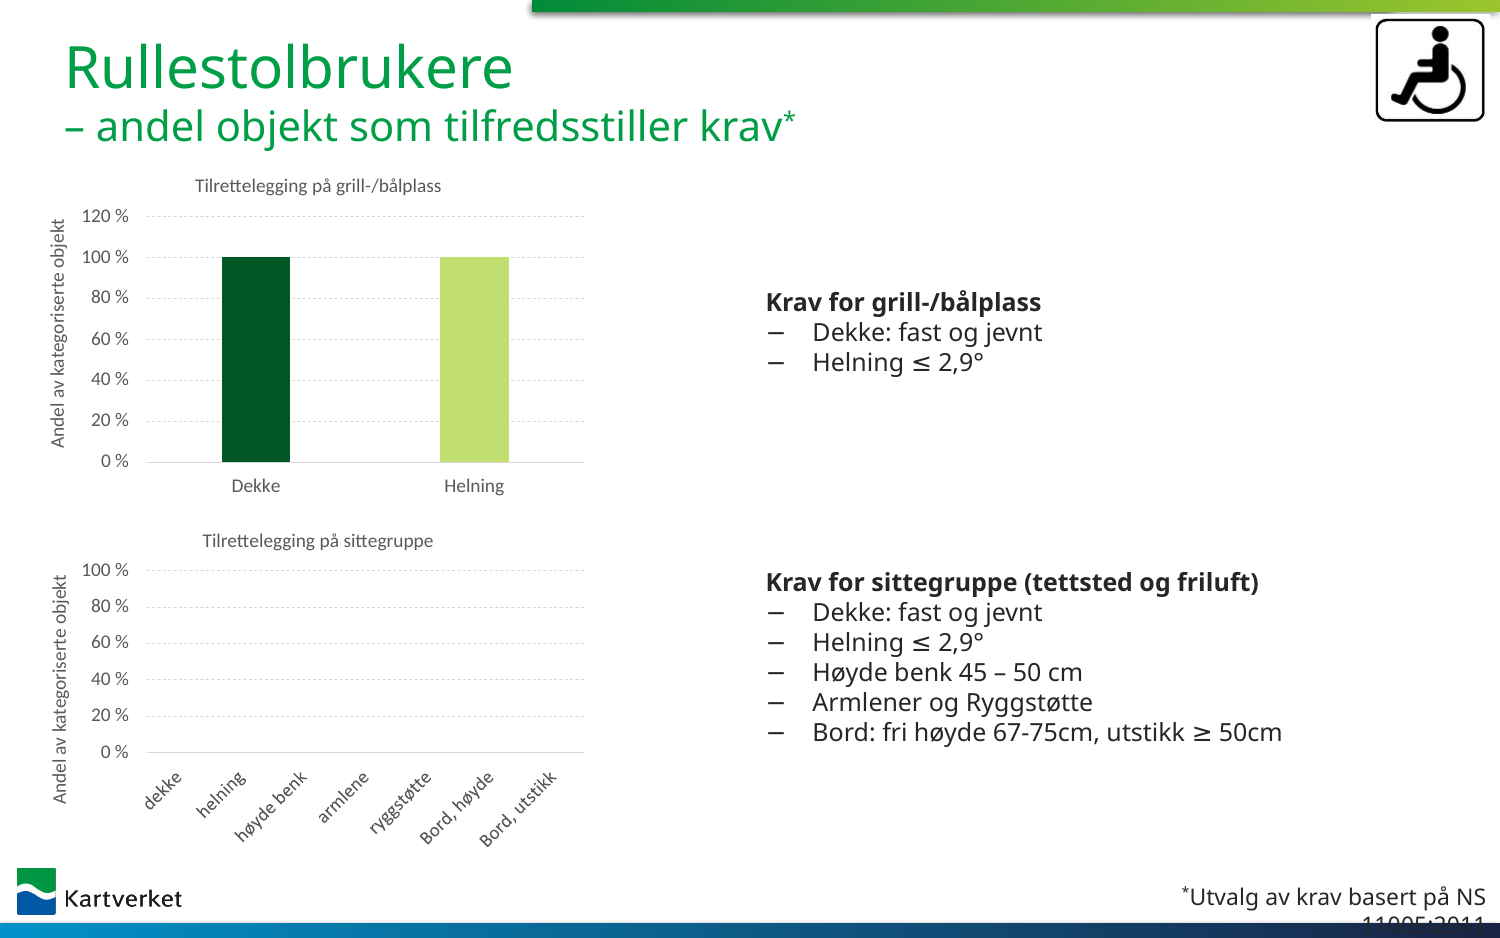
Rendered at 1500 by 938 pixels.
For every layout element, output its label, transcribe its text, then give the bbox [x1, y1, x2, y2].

text_box Krav for sittegruppe (tettsted og friluft) Dekke: fast og jevnt Helning ≤ 2,9° Høyde benk 45 – 50 cm Armlener og Ryggstøtte Bord: fri høyde 67-75cm, utstikk ≥ 50cm [750, 559, 1500, 754]
picture [1371, 13, 1491, 127]
text_box Rullestolbrukere – andel objekt som tilfredsstiller krav* [49, 14, 1431, 158]
text_box *Utvalg av krav basert på NS 11005:2011 [1068, 873, 1500, 938]
picture [41, 520, 595, 859]
text_box Krav for grill-/bålplass Dekke: fast og jevnt Helning ≤ 2,9° [750, 279, 1452, 384]
picture [41, 166, 595, 505]
